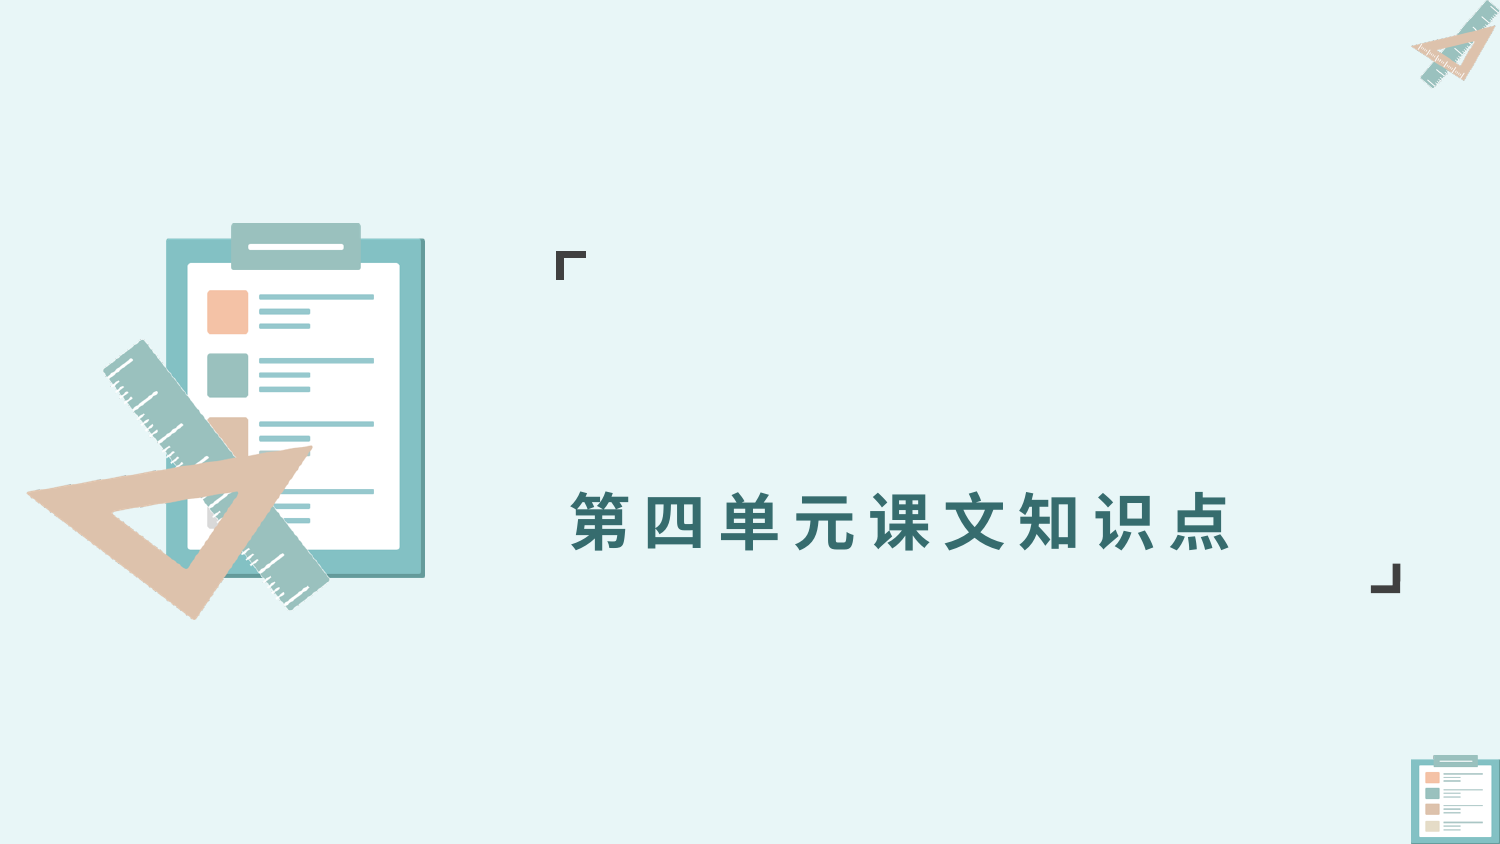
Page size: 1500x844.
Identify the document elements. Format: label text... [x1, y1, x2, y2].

text_box 第四单元课文知识点 [569, 291, 1387, 558]
text_box [1370, 563, 1401, 594]
picture [1411, 0, 1500, 89]
text_box [556, 251, 586, 280]
picture [26, 223, 425, 620]
picture [1411, 755, 1500, 844]
